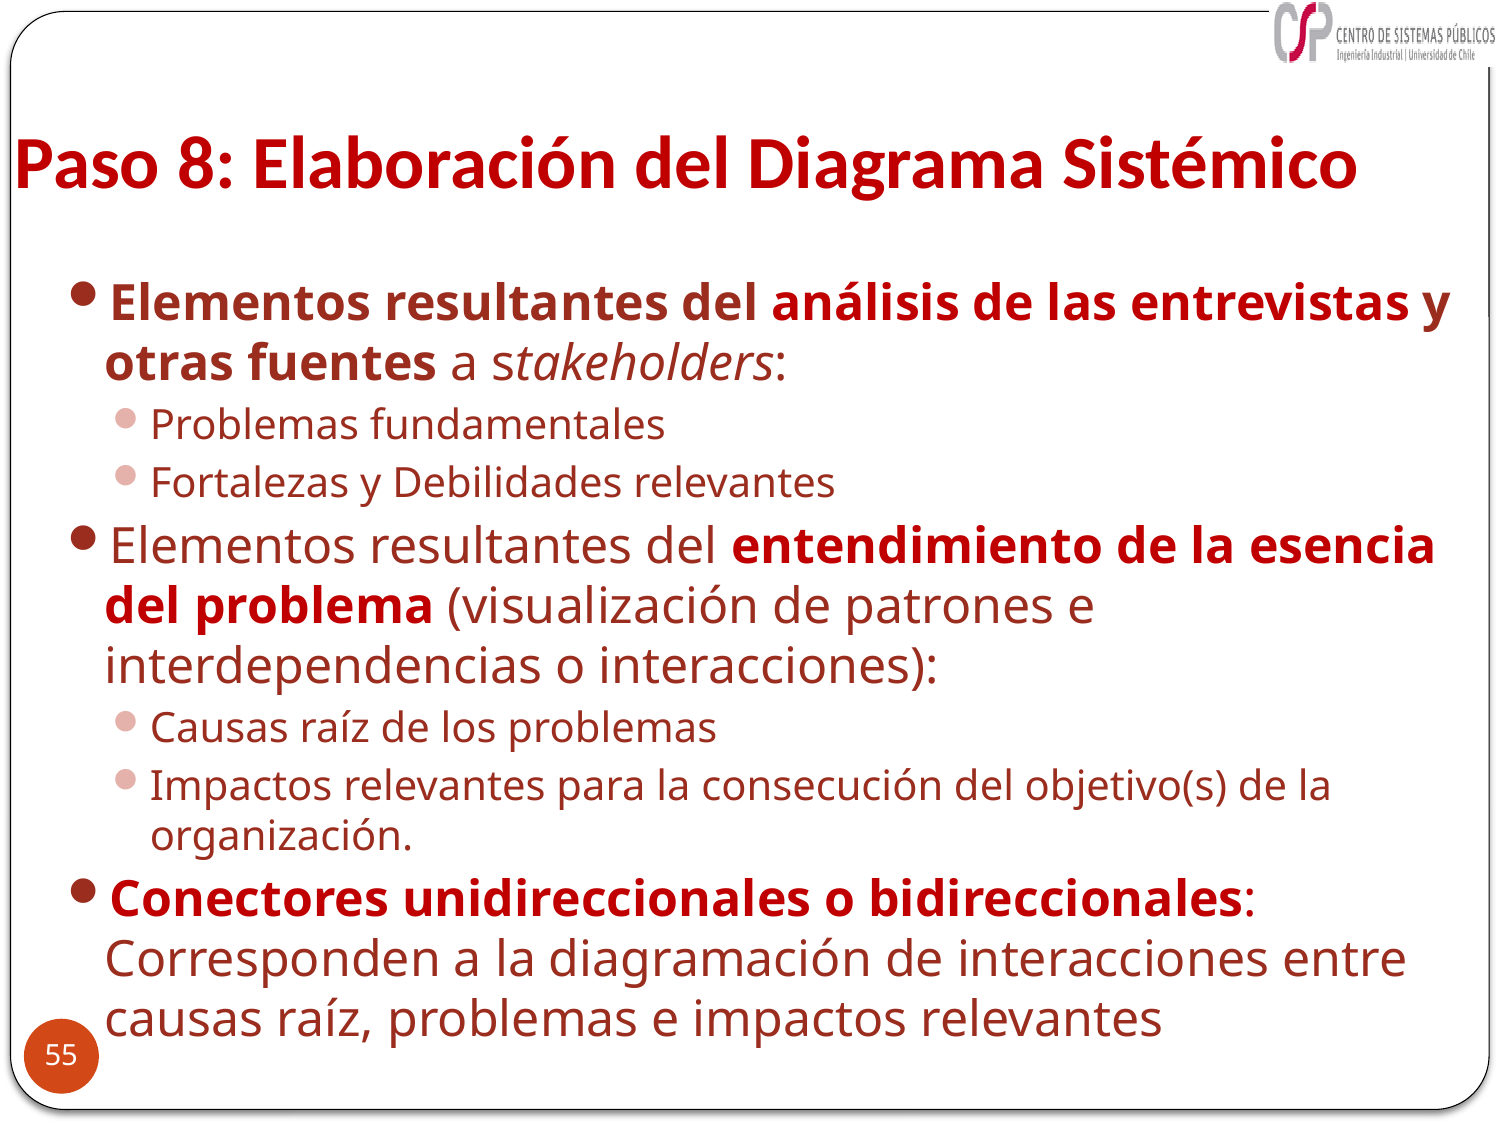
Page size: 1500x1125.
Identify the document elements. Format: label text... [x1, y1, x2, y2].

list Elementos resultantes del análisis de las entrevistas y otras fuentes a stakeholders: Problemas fundamentales Fortalezas y Debilidades relevantes Elementos resultantes del entendimiento de la esencia del problema (visualización de patrones e interdependencias o interacciones): Causas raíz de los problemas Impactos relevantes para la consecución del objetivo(s) de la organización. Conectores unidireccionales o bidireccionales: Corresponden a la diagramación de interacciones entre causas raíz, problemas e impactos relevantes [0, 262, 1500, 1125]
picture [1269, 0, 1500, 67]
title Paso 8: Elaboración del Diagrama Sistémico [0, 31, 1500, 219]
